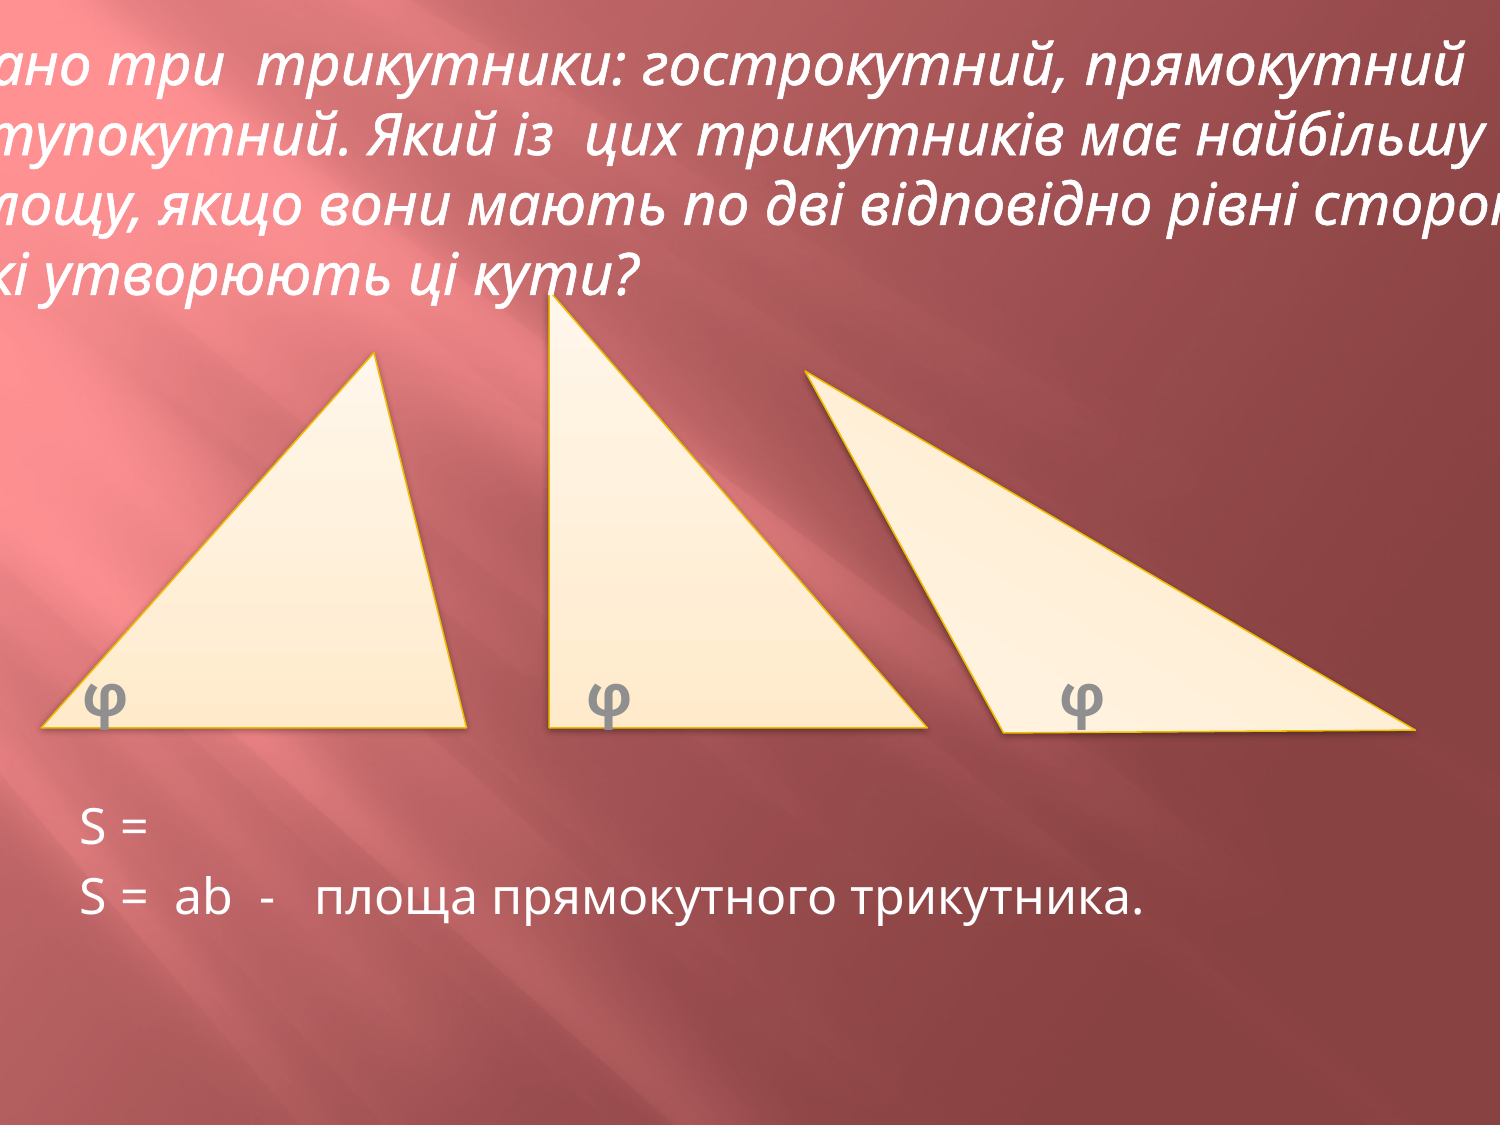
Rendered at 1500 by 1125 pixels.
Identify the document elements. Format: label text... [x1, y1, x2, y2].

text_box [548, 314, 755, 527]
text_box [1000, 660, 1417, 734]
title φ φ φ [21, 527, 1299, 728]
text_box [804, 370, 1072, 527]
text_box Дано три трикутники: гострокутний, прямокутний і тупокутний. Який із цих трикутників має найбільшу площу, якщо вони мають по дві відповідно рівні сторони, які утворюють ці кути? [0, 19, 1500, 314]
text_box [218, 351, 418, 527]
